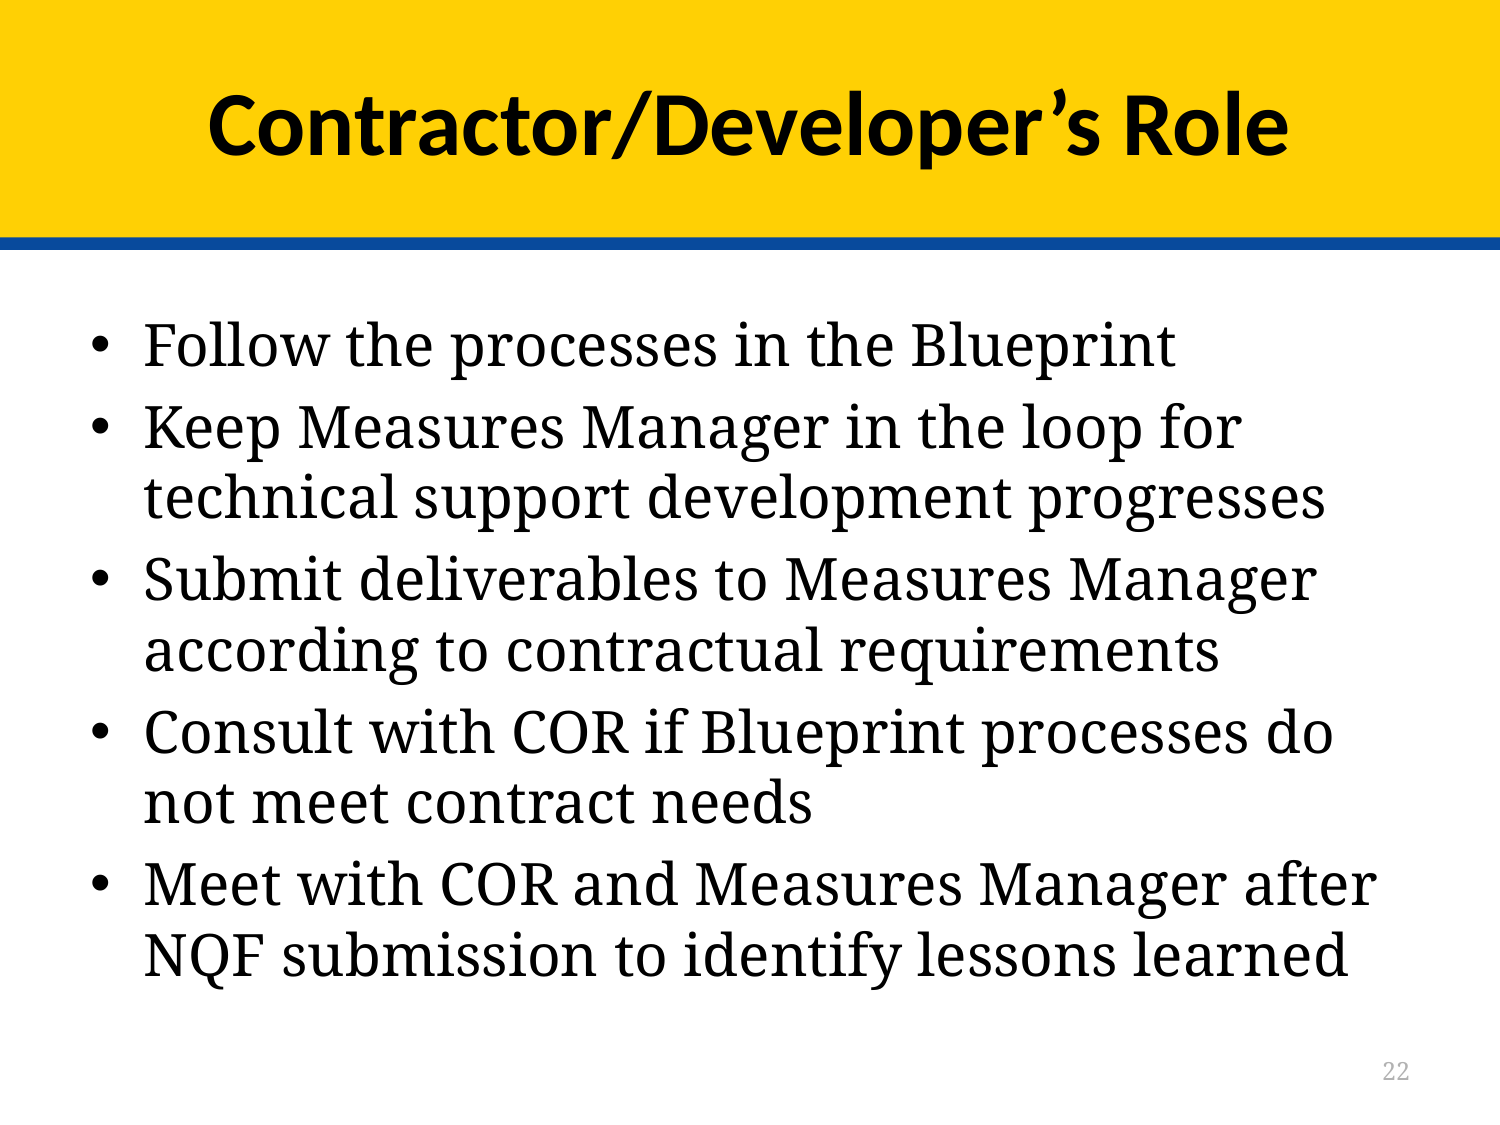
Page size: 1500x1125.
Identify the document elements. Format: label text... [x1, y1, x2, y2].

list Follow the processes in the Blueprint Keep Measures Manager in the loop for technical support development progresses Submit deliverables to Measures Manager according to contractual requirements Consult with COR if Blueprint processes do not meet contract needs Meet with COR and Measures Manager after NQF submission to identify lessons learned [75, 299, 1425, 1005]
slide_number 22 [1074, 1042, 1425, 1103]
title Contractor/Developer’s Role [0, 0, 1500, 238]
